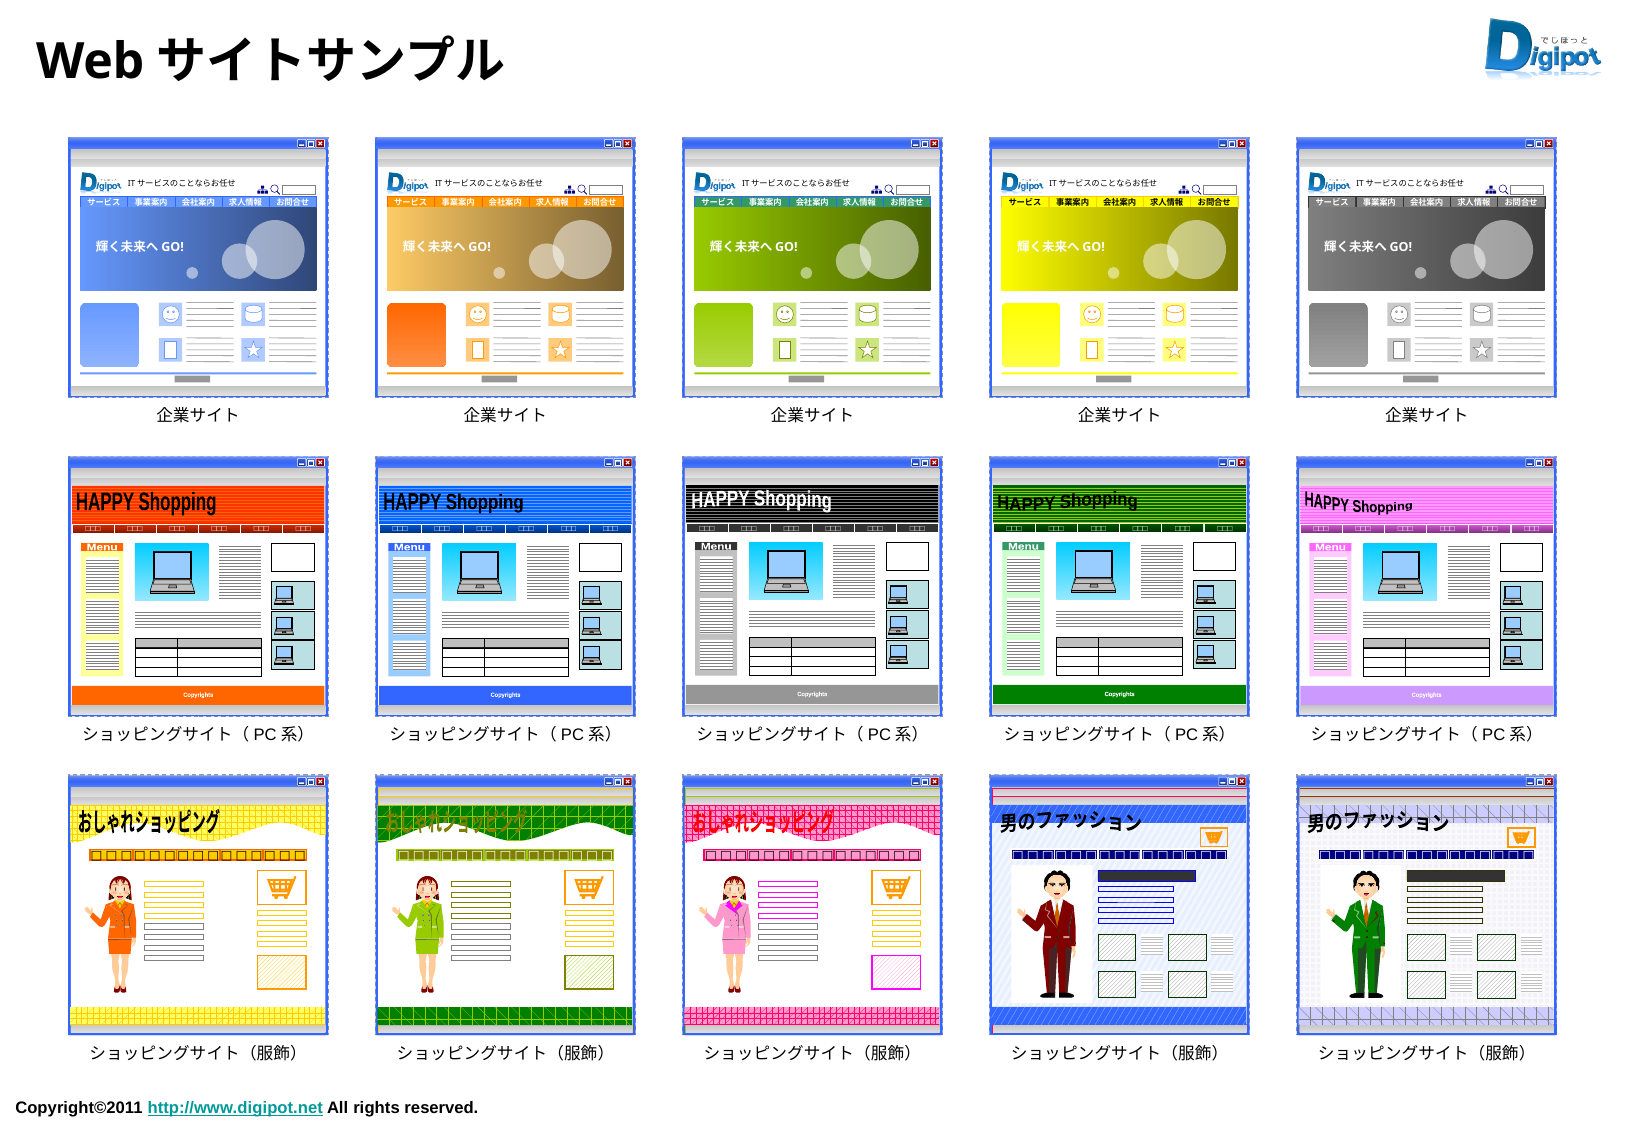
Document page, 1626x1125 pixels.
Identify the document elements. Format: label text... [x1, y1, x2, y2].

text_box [1296, 456, 1557, 717]
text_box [1107, 337, 1155, 362]
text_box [1300, 485, 1553, 705]
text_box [68, 137, 329, 398]
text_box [682, 456, 943, 717]
text_box ショッピングサイト（PC系） [68, 717, 329, 744]
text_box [1296, 775, 1557, 1036]
text_box ショッピングサイト（PC系） [989, 717, 1250, 744]
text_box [1107, 302, 1155, 327]
text_box 企業サイト [68, 398, 329, 425]
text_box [375, 137, 636, 398]
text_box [375, 775, 636, 1036]
picture [1001, 172, 1044, 196]
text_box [379, 485, 632, 705]
text_box 企業サイト [989, 398, 1250, 425]
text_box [1497, 337, 1545, 362]
text_box ショッピングサイト（服飾） [989, 1035, 1250, 1063]
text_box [993, 485, 1246, 705]
text_box ショッピングサイト（服飾） [1296, 1036, 1557, 1063]
text_box ショッピングサイト（PC系） [682, 717, 943, 744]
text_box ショッピングサイト（服飾） [375, 1036, 636, 1063]
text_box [1178, 184, 1237, 195]
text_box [1414, 302, 1462, 327]
text_box 企業サイト [375, 398, 636, 425]
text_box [68, 456, 329, 717]
text_box ショッピングサイト（PC系） [1296, 717, 1557, 744]
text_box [682, 137, 943, 398]
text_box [1497, 302, 1545, 327]
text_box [1296, 137, 1557, 398]
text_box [375, 456, 636, 717]
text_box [1485, 184, 1544, 195]
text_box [68, 775, 329, 1036]
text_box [685, 485, 939, 705]
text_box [989, 774, 1250, 1035]
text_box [682, 775, 943, 1036]
title Webサイトサンプル [21, 19, 881, 98]
picture [1485, 18, 1602, 82]
text_box ショッピングサイト（PC系） [375, 717, 636, 744]
text_box ショッピングサイト（服飾） [68, 1036, 329, 1063]
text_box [989, 137, 1250, 398]
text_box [989, 456, 1250, 717]
text_box ショッピングサイト（服飾） [682, 1036, 943, 1063]
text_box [1414, 337, 1462, 362]
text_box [71, 485, 325, 705]
text_box 企業サイト [682, 398, 943, 425]
picture [1308, 172, 1351, 196]
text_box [1190, 337, 1238, 362]
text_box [1190, 302, 1238, 327]
text_box 企業サイト [1296, 398, 1557, 425]
